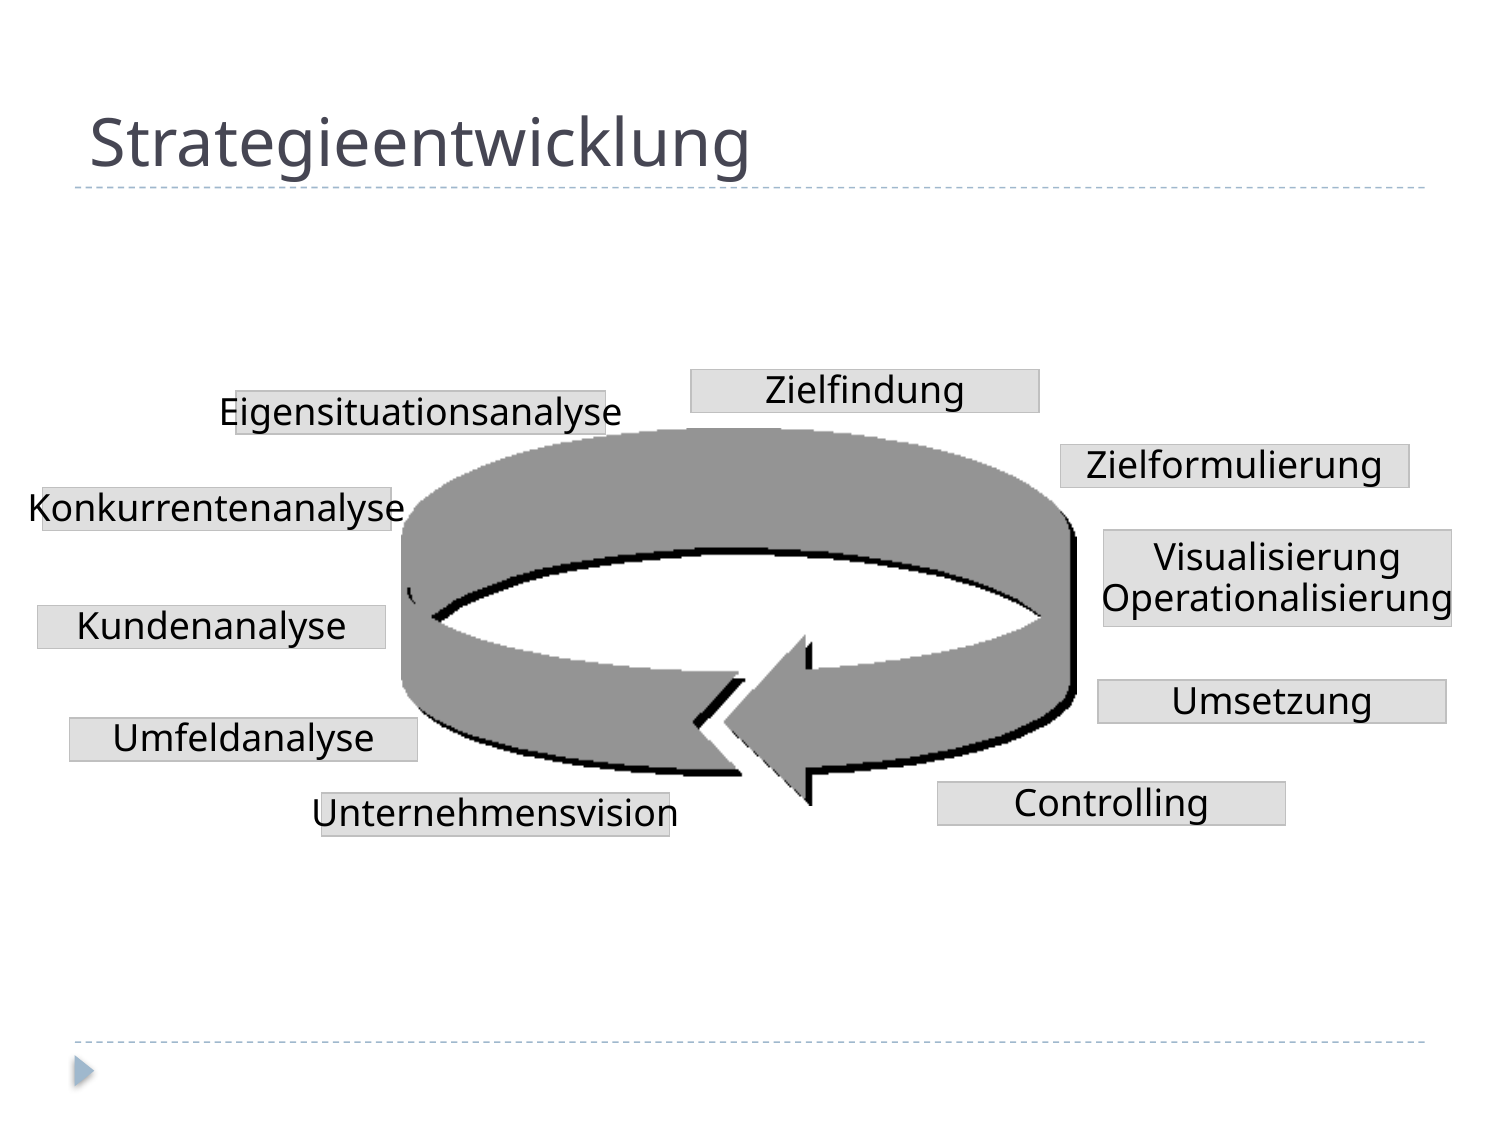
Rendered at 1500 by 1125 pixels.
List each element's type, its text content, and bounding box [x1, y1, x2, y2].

title Strategieentwicklung [75, 24, 1425, 188]
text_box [37, 369, 1453, 837]
